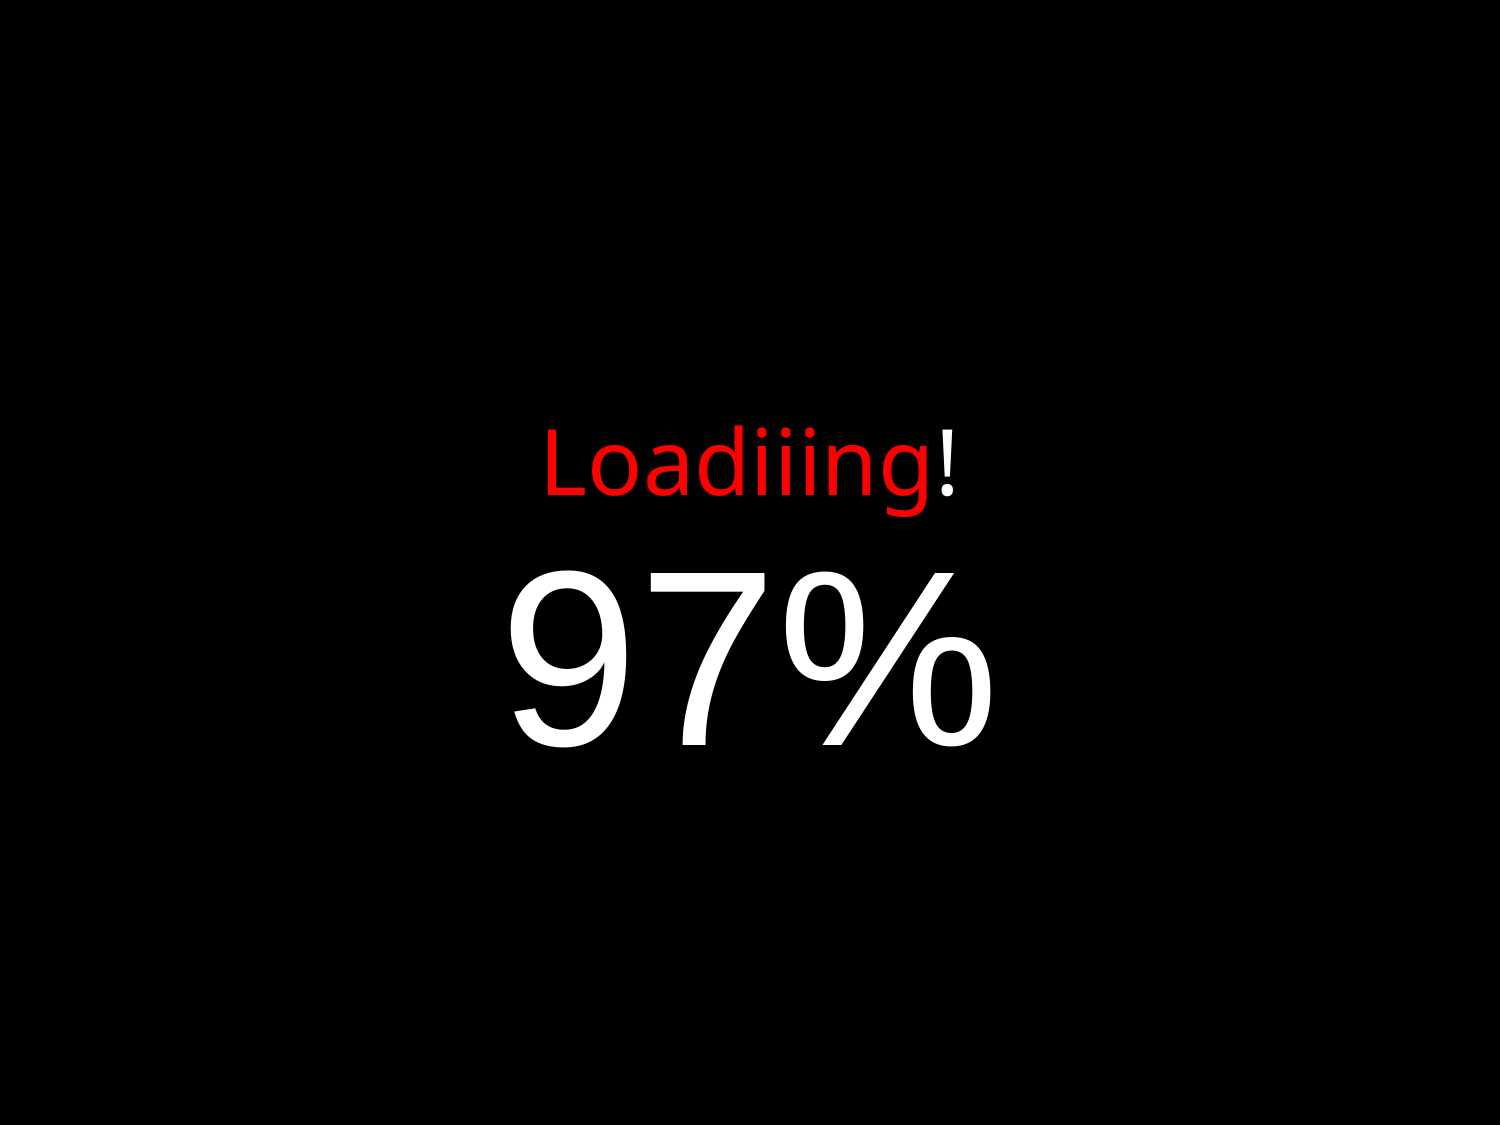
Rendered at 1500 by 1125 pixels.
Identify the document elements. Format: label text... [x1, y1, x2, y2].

text_box 97% [224, 487, 1275, 776]
text_box Loadiiing! [112, 338, 1388, 580]
